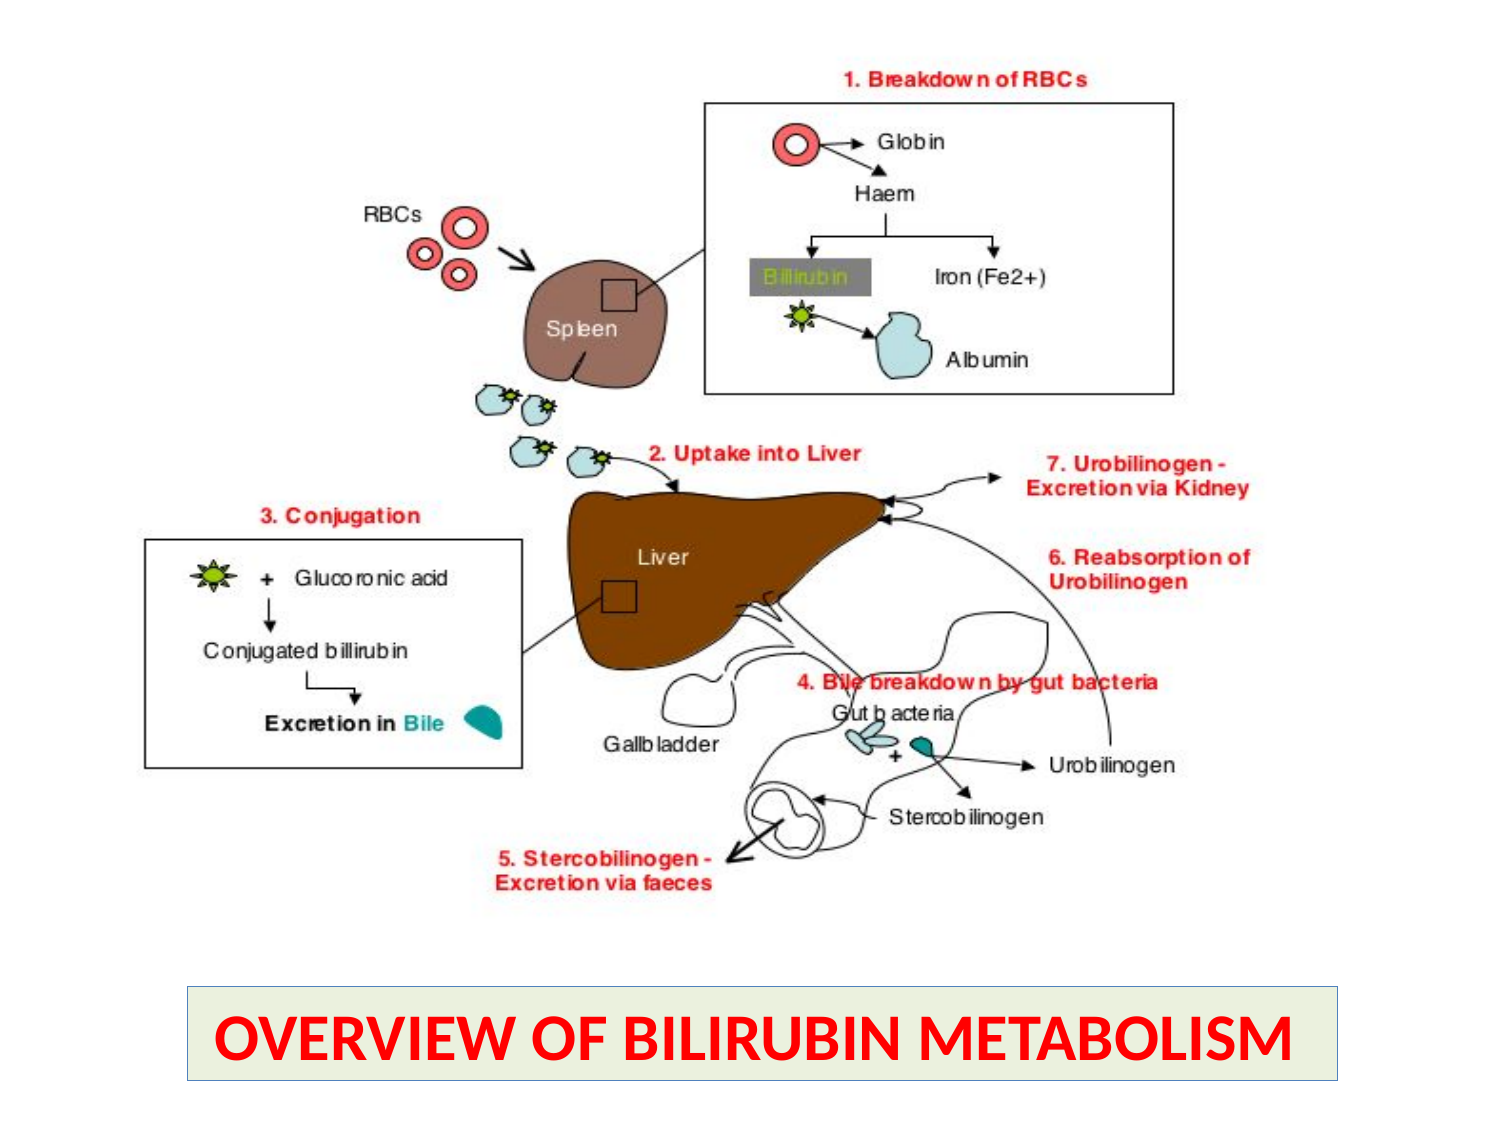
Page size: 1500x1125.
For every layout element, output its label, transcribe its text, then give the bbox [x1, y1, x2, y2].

picture [76, 30, 1448, 965]
text_box OVERVIEW OF BILIRUBIN METABOLISM [187, 986, 1338, 1081]
